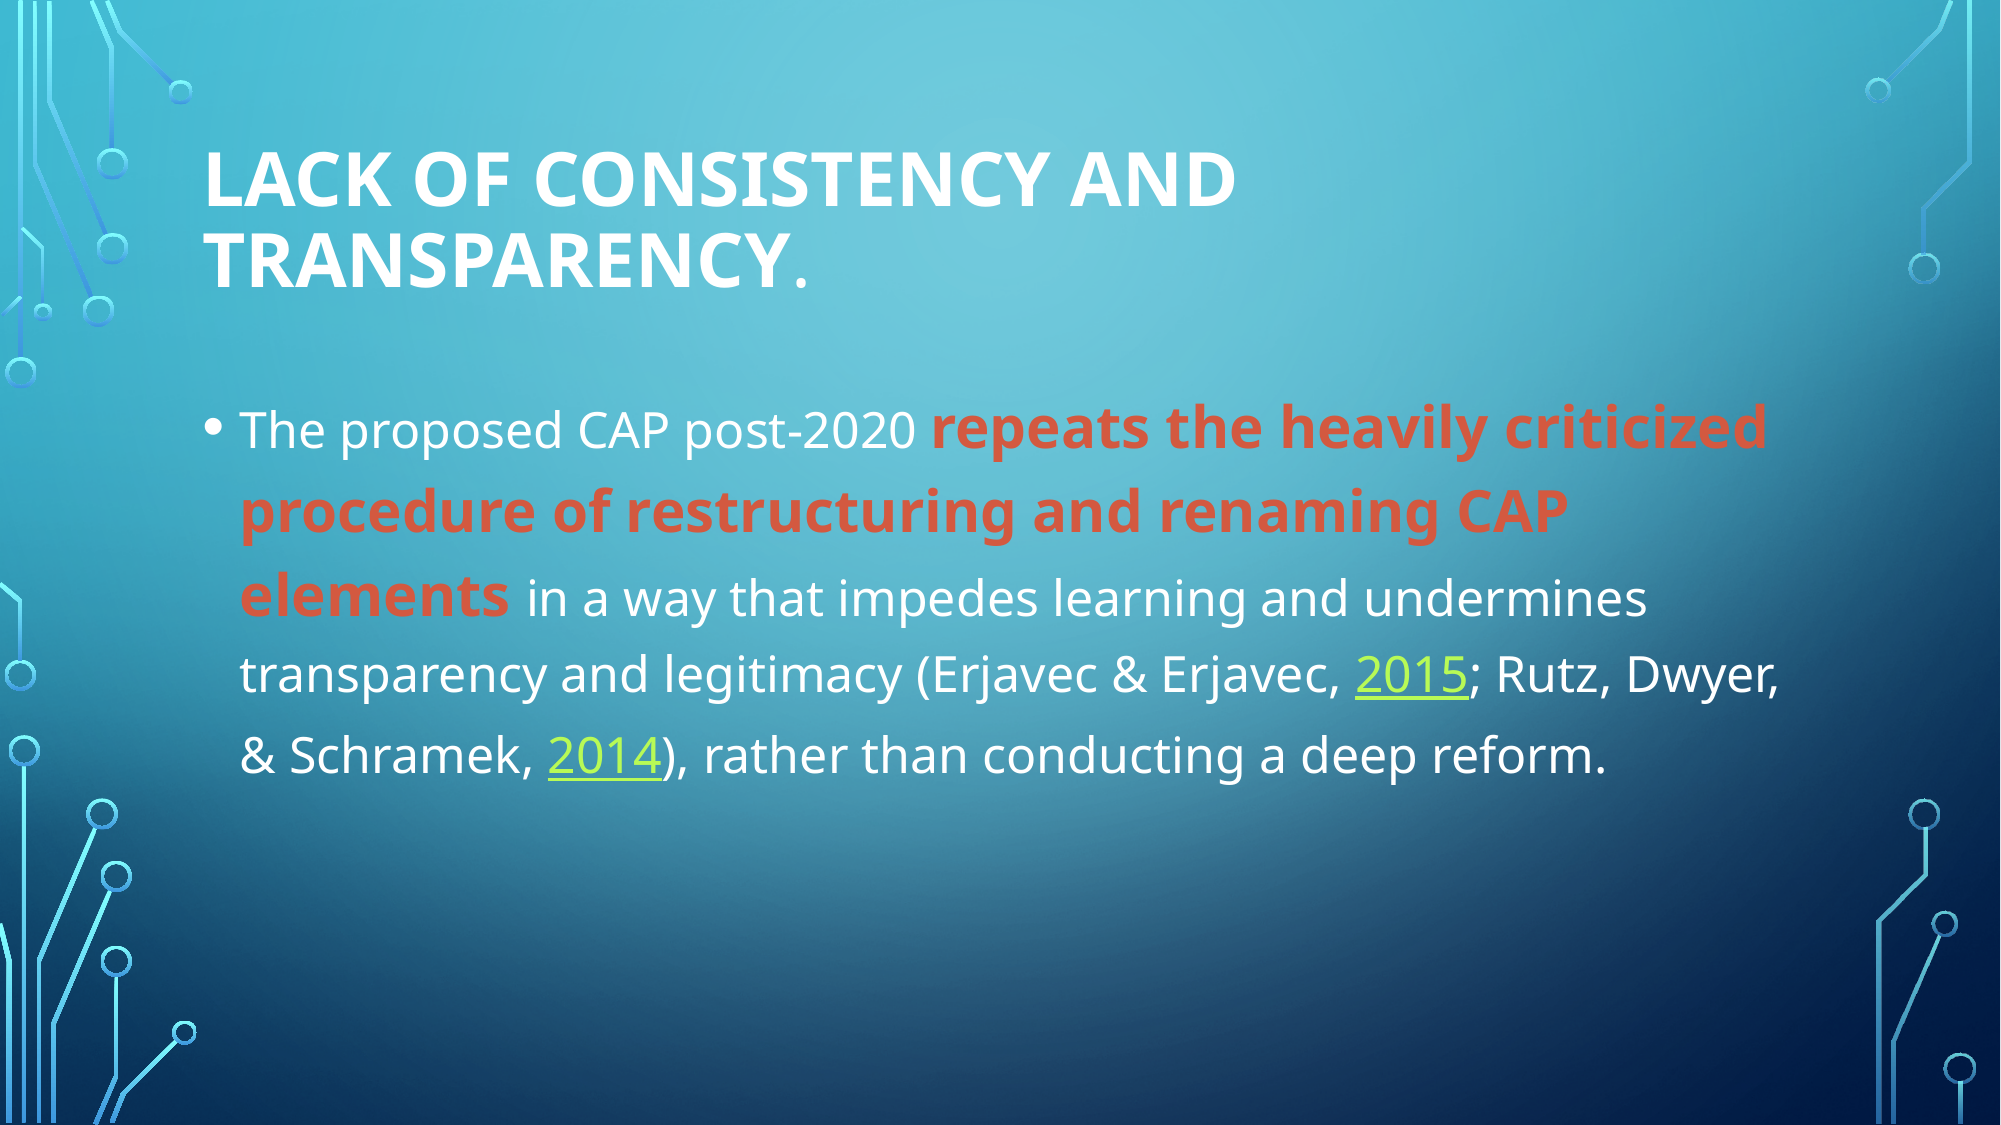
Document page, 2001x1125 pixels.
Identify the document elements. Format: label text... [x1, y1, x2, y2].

title Lack of consistency and transparency. [187, 101, 1813, 344]
list The proposed CAP post-2020 repeats the heavily criticized procedure of restructuring and renaming CAP elements in a way that impedes learning and undermines transparency and legitimacy (Erjavec & Erjavec, 2015; Rutz, Dwyer, & Schramek, 2014), rather than conducting a deep reform. [187, 369, 1813, 950]
